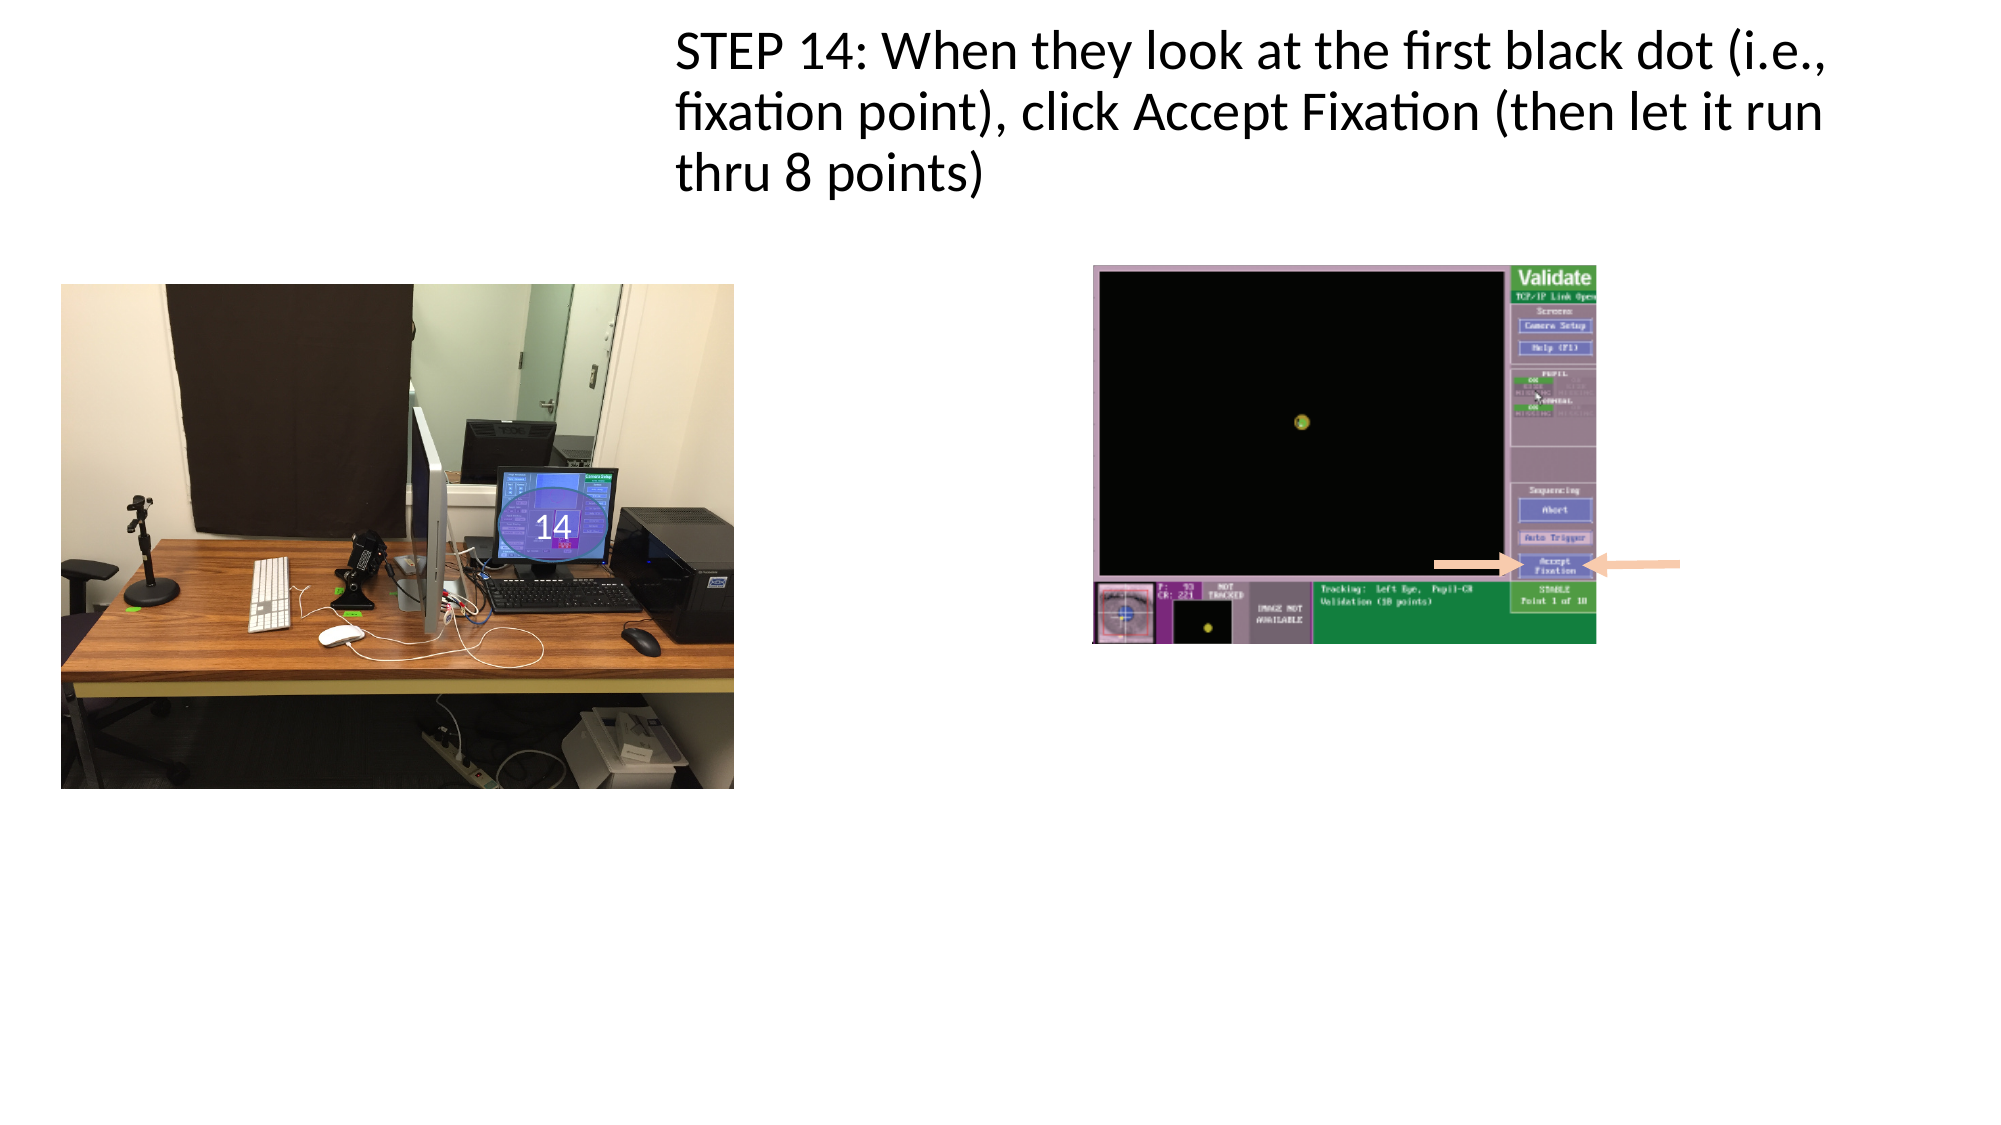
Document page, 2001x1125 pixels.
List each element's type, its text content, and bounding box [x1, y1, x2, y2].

text_box STEP 14: When they look at the first black dot (i.e., fixation point), click Accept Fixation (then let it run thru 8 points) [659, 14, 1907, 1119]
picture [61, 284, 734, 789]
picture [1092, 264, 1597, 644]
